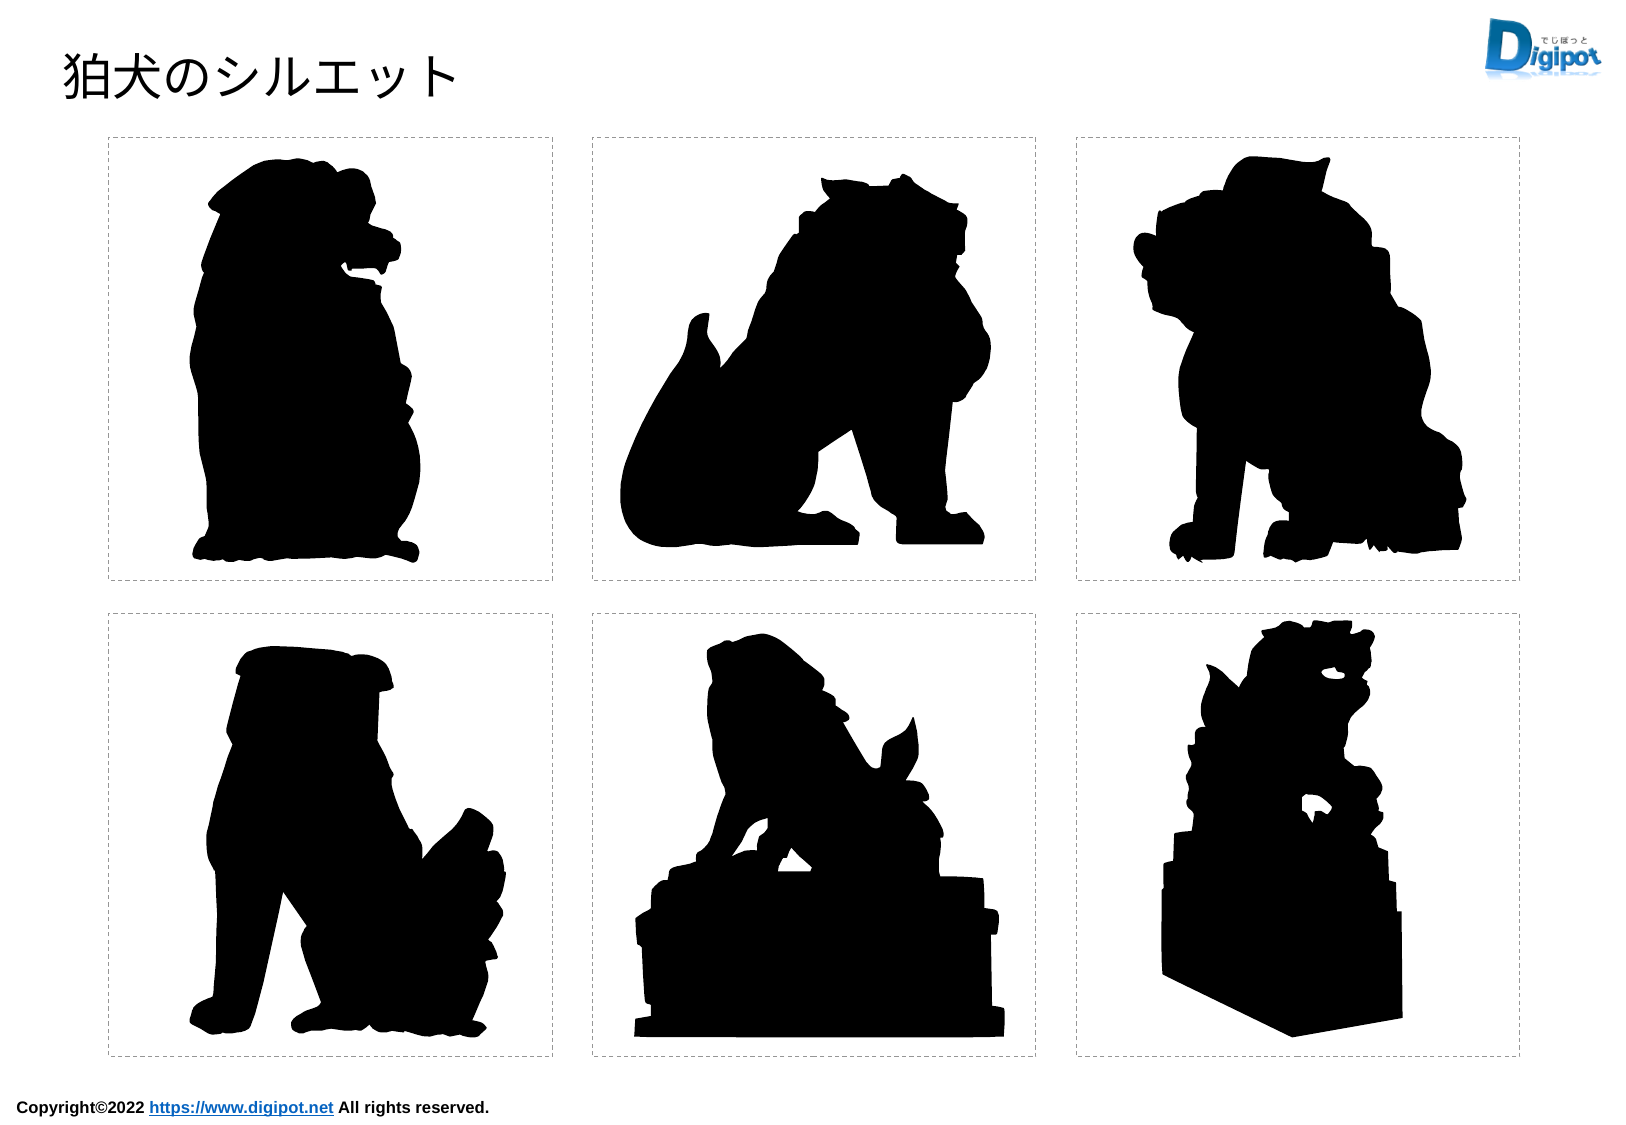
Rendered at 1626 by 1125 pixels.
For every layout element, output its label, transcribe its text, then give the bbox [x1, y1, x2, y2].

text_box 狛犬のシルエット [47, 38, 478, 113]
text_box [189, 646, 506, 1038]
text_box [1161, 620, 1403, 1038]
picture [1485, 18, 1602, 82]
text_box [1133, 156, 1467, 563]
text_box [620, 173, 991, 548]
text_box [189, 158, 421, 563]
text_box [634, 633, 1005, 1038]
